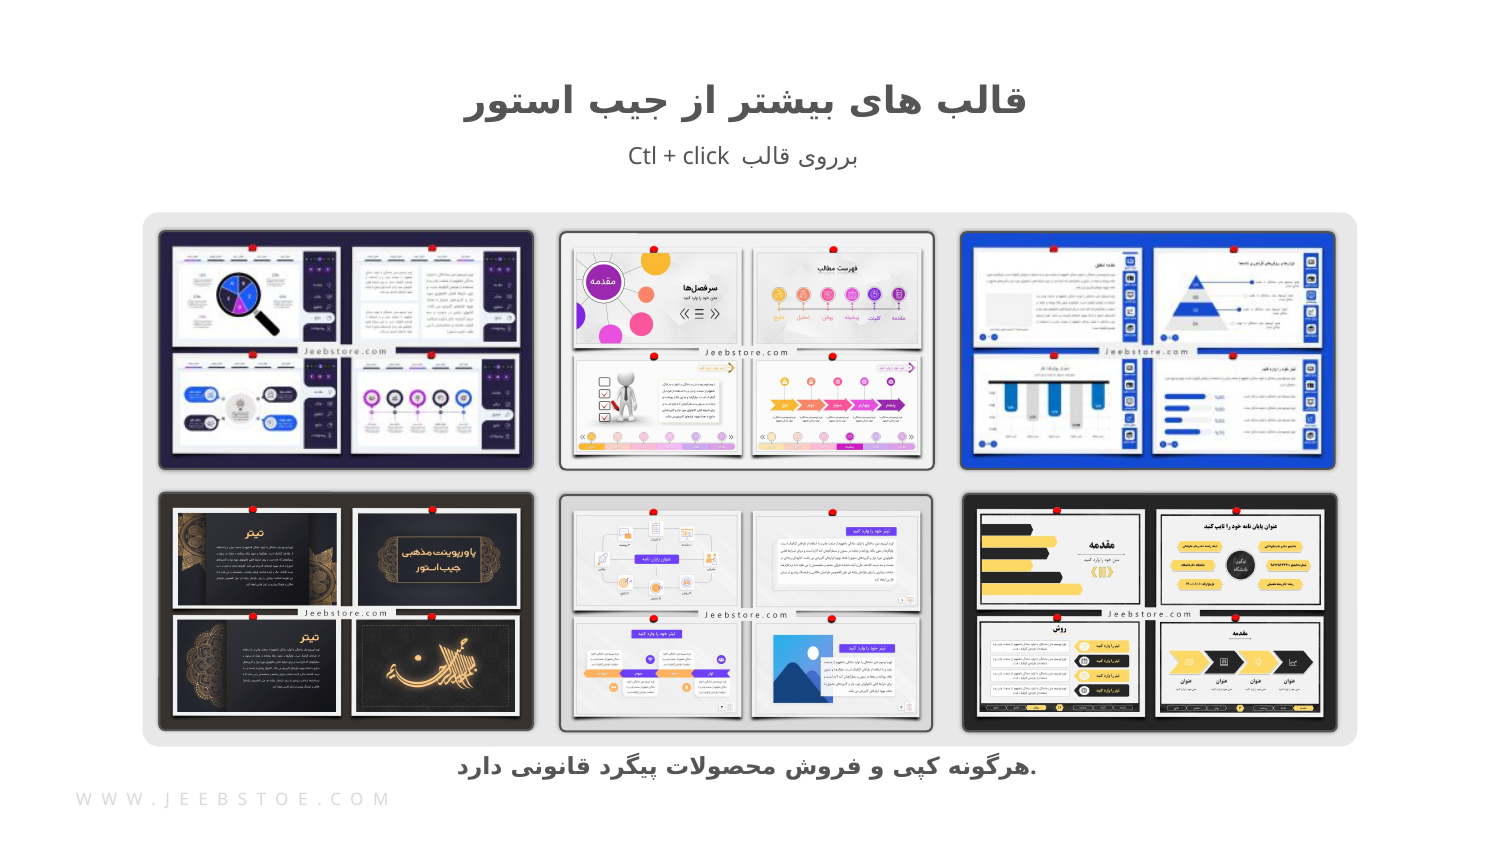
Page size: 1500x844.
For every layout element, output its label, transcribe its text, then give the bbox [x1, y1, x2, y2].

picture [159, 492, 533, 731]
text_box قالب های بیشتر از جیب استور Ctl + click برروی قالب [324, 59, 1169, 177]
picture [963, 493, 1337, 732]
picture [560, 232, 934, 470]
picture [159, 231, 533, 469]
picture [560, 495, 933, 732]
picture [960, 232, 1335, 469]
text_box [142, 212, 1358, 747]
text_box هرگونه کپی و فروش محصولات پیگرد قانونی دارد. [324, 738, 1169, 787]
